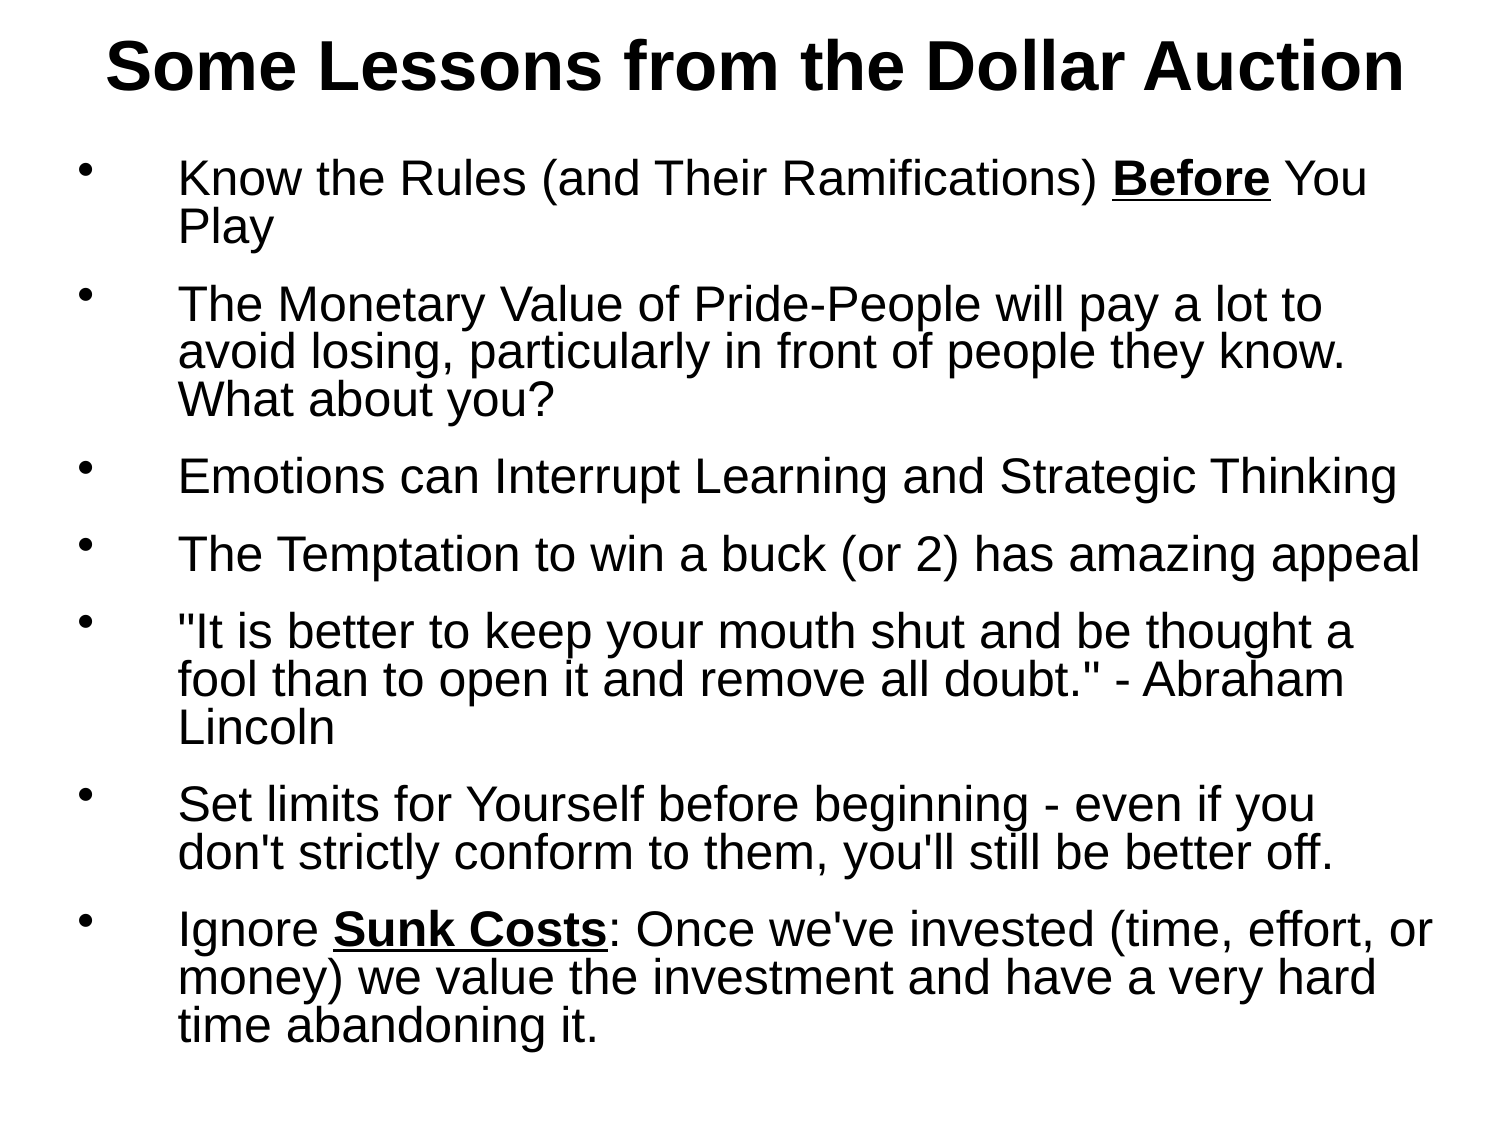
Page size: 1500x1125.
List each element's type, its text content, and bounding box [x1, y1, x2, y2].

subtitle Know the Rules (and Their Ramifications) Before You Play The Monetary Value of Pride-People will pay a lot to avoid losing, particularly in front of people they know. What about you? Emotions can Interrupt Learning and Strategic Thinking The Temptation to win a buck (or 2) has amazing appeal "It is better to keep your mouth shut and be thought a fool than to open it and remove all doubt." - Abraham Lincoln Set limits for Yourself before beginning - even if you don't strictly conform to them, you'll still be better off. Ignore Sunk Costs: Once we've invested (time, effort, or money) we value the investment and have a very hard time abandoning it. [62, 149, 1451, 1063]
title Some Lessons from the Dollar Auction [49, 0, 1463, 163]
